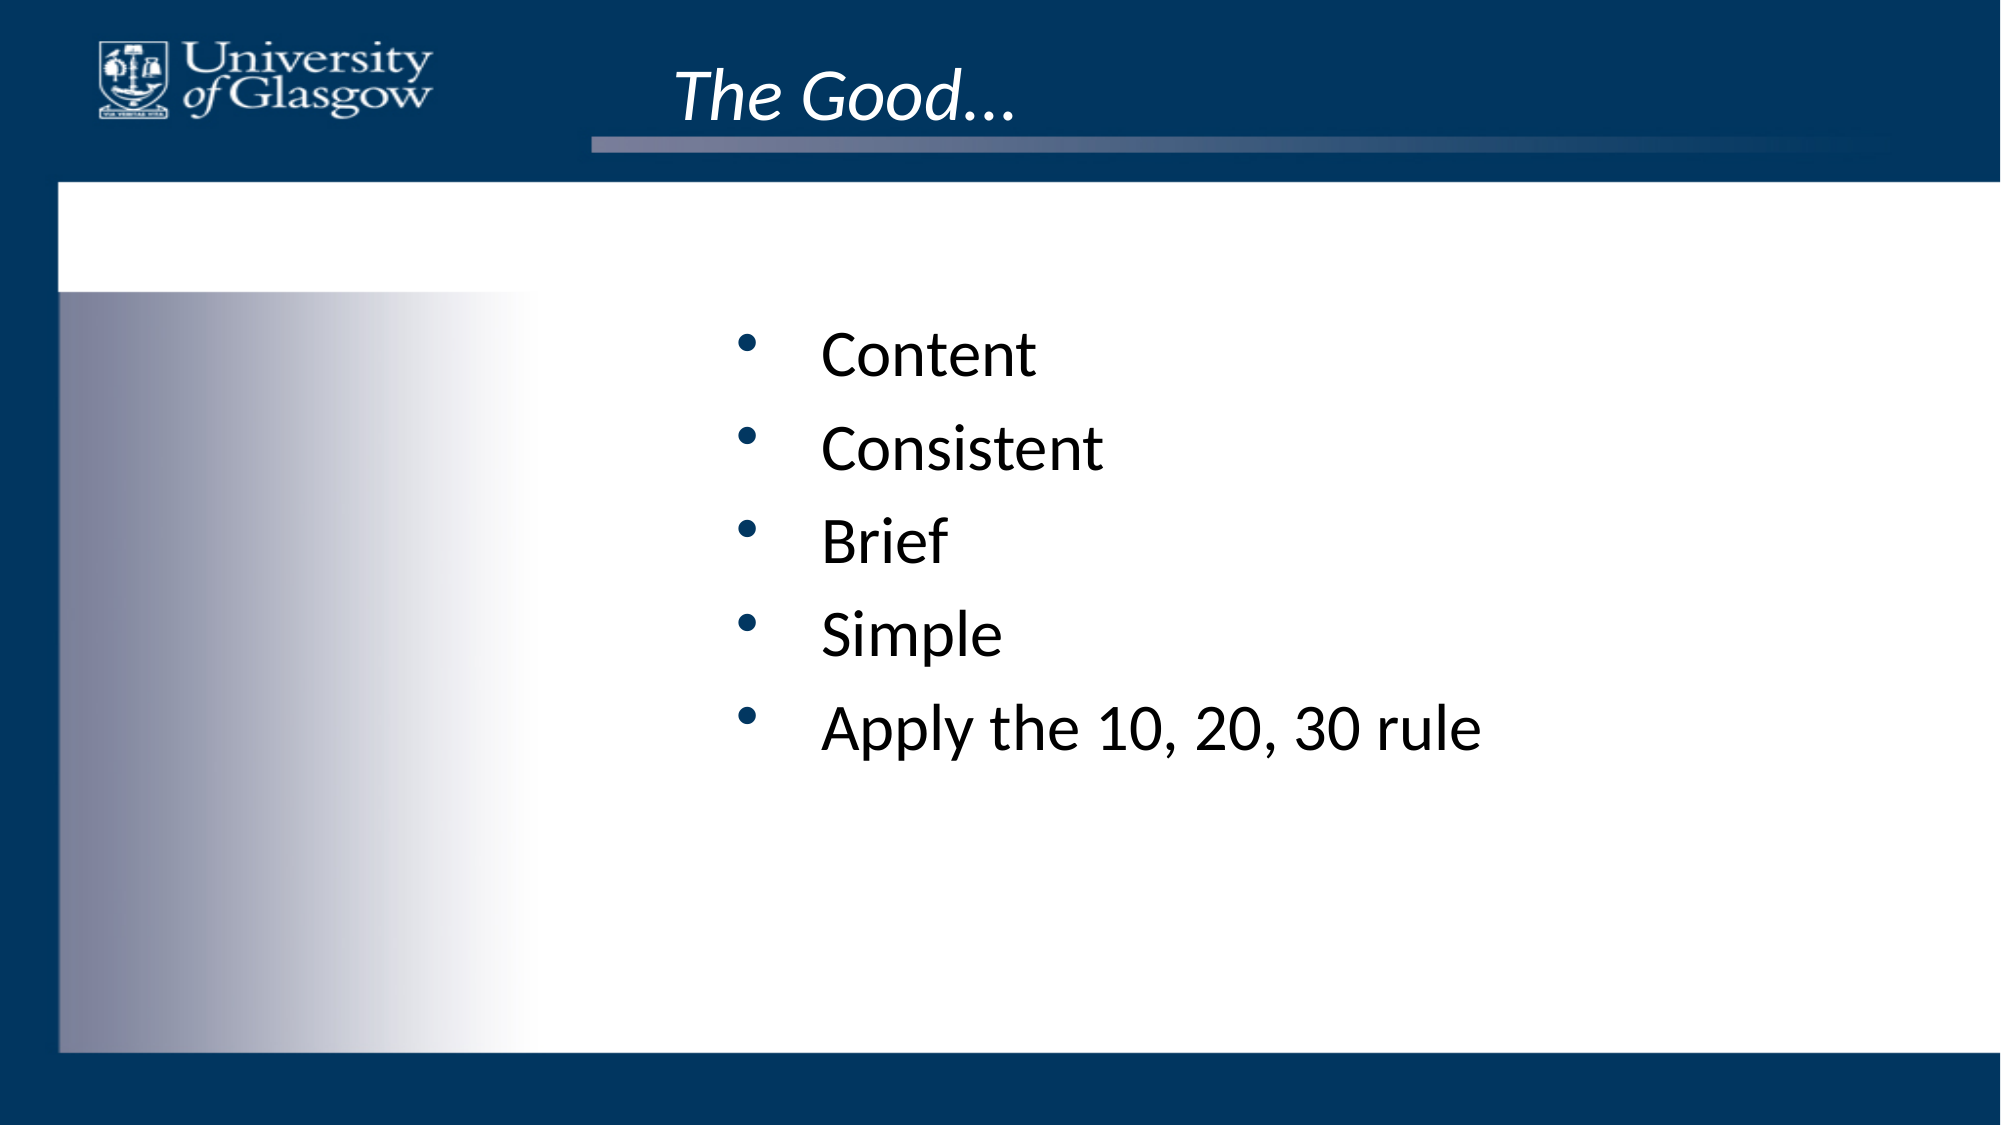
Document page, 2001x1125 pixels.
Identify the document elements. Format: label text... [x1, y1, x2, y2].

picture [0, 0, 2001, 1125]
title The Good... [657, 19, 1677, 161]
list Content Consistent Brief Simple Apply the 10, 20, 30 rule [721, 302, 1709, 917]
